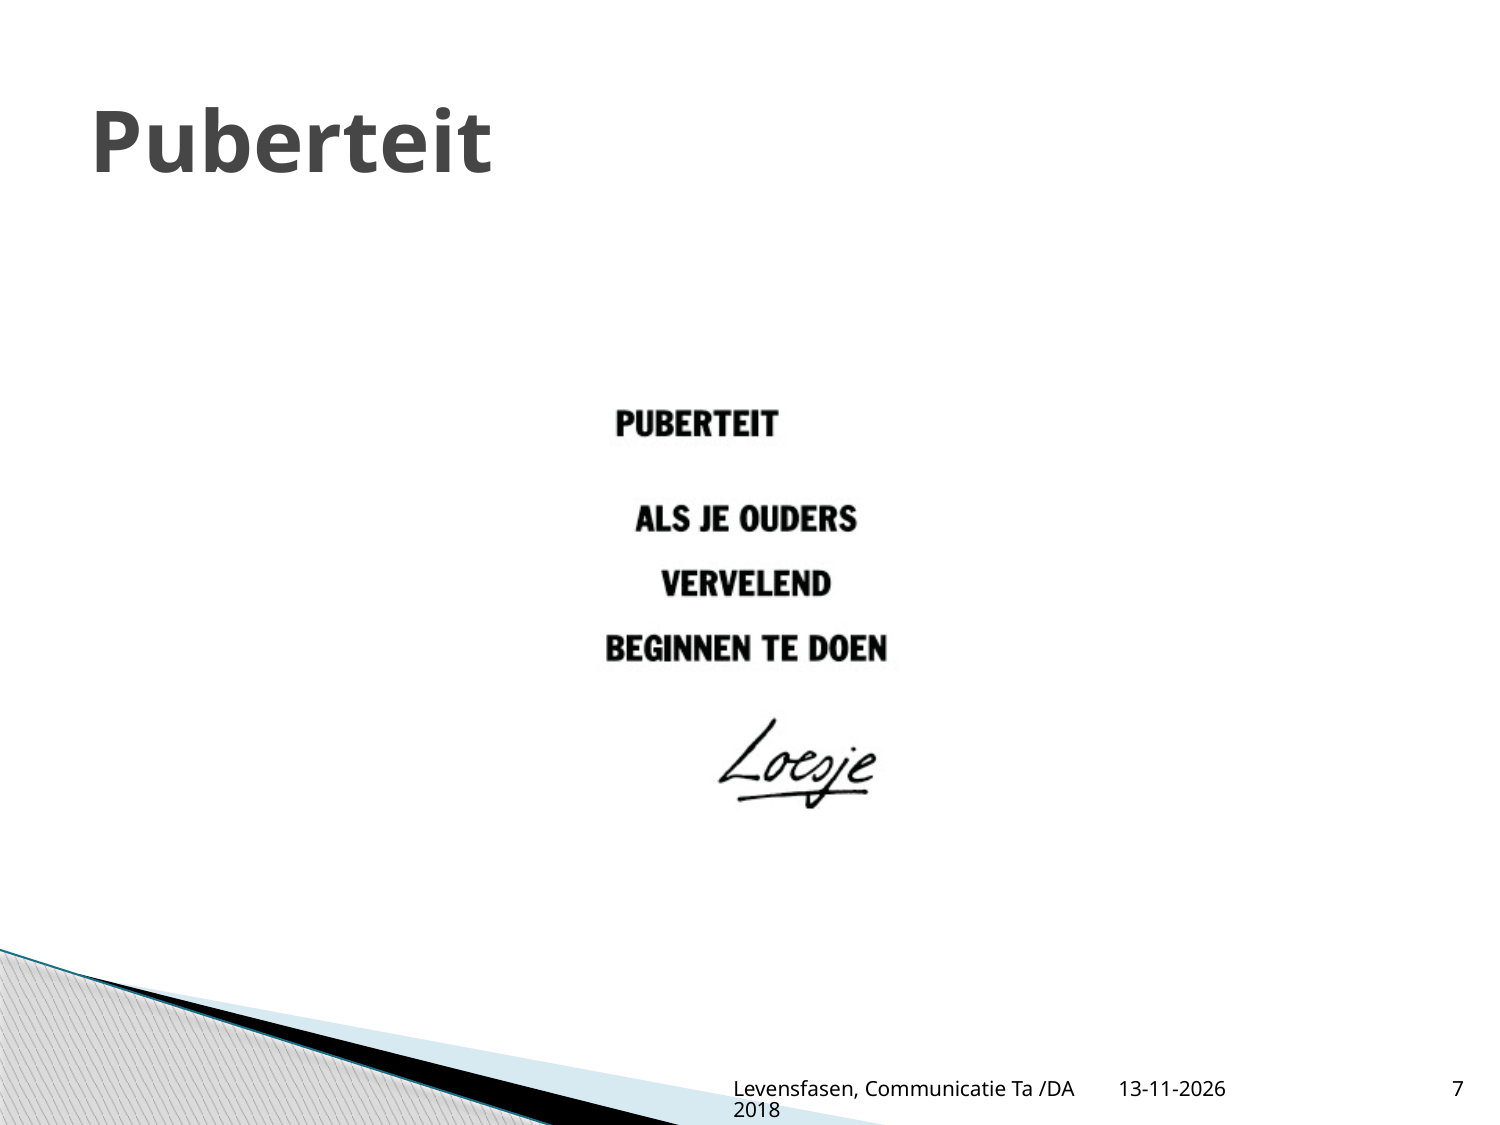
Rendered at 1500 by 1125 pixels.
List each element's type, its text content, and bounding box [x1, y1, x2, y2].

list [569, 377, 931, 852]
footer Levensfasen, Communicatie Ta /DA 2018 [718, 1051, 1105, 1112]
slide_number 7 [1418, 1051, 1479, 1112]
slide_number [1105, 1051, 1418, 1112]
title Puberteit [75, 45, 1425, 233]
